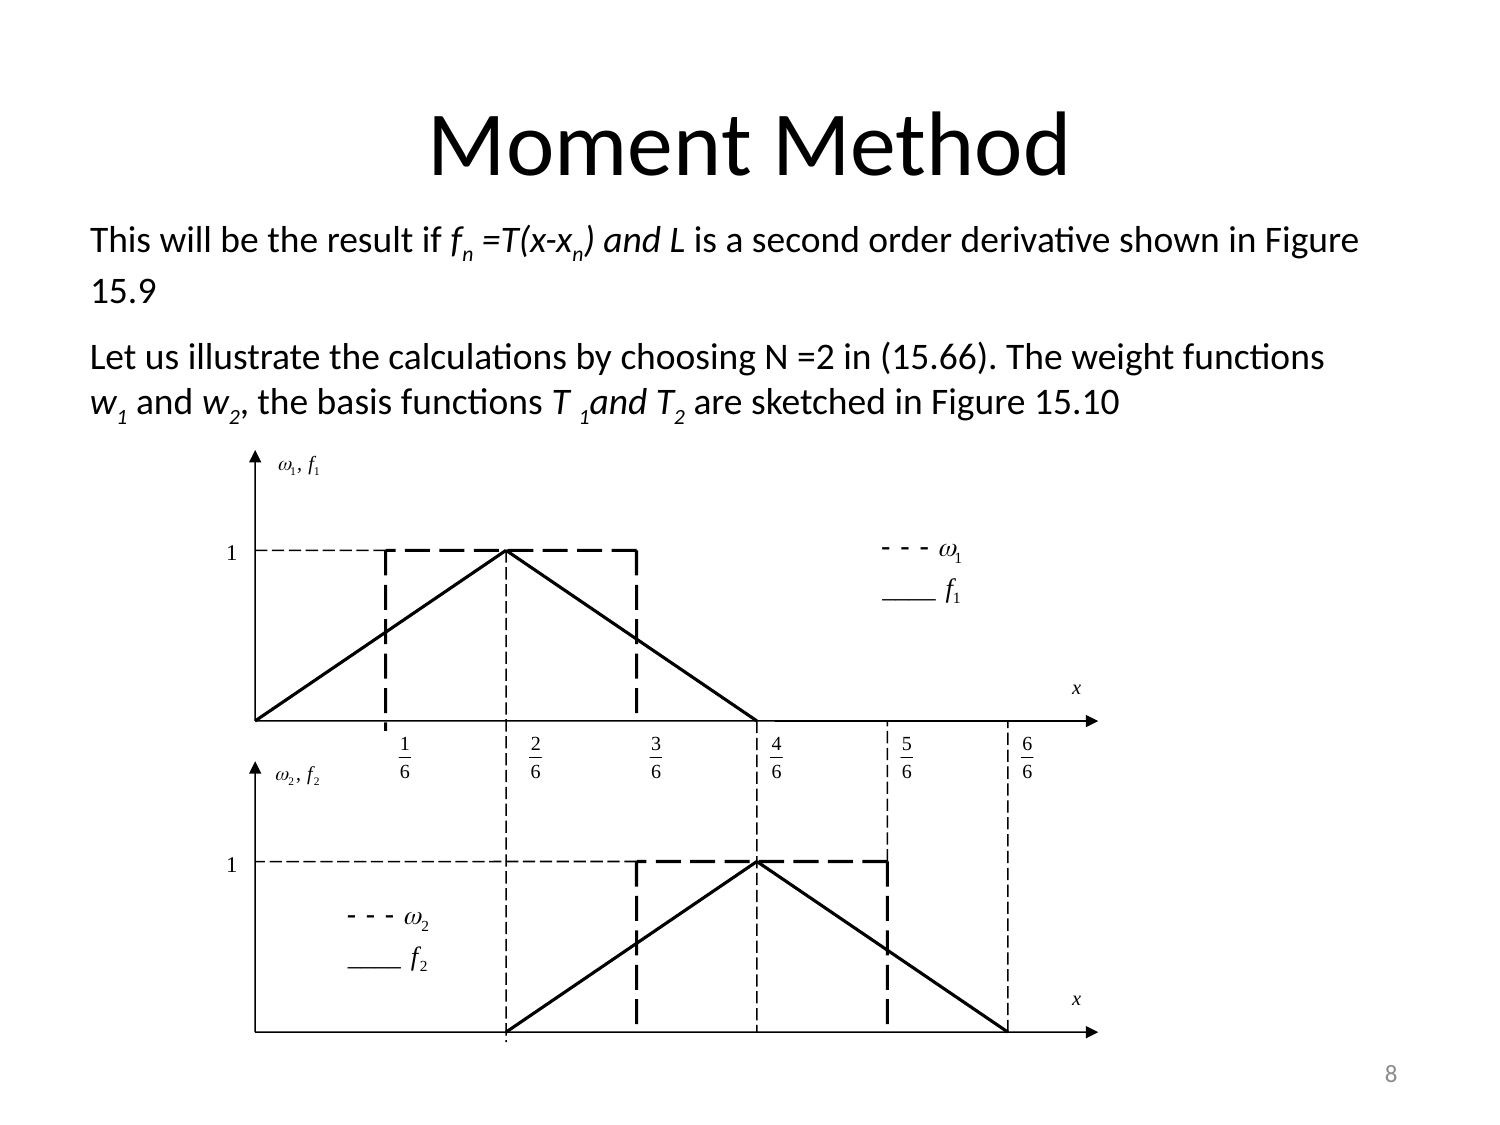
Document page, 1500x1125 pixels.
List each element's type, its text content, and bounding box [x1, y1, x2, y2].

slide_number 8 [1062, 1042, 1413, 1103]
text_box This will be the result if fn =T(x-xn) and L is a second order derivative shown in Figure 15.9 [74, 207, 1438, 319]
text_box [224, 449, 1103, 1043]
title Moment Method [75, 45, 1425, 207]
text_box Let us illustrate the calculations by choosing N =2 in (15.66). The weight functions w1 and w2, the basis functions T 1and T2 are sketched in Figure 15.10 [75, 324, 1375, 436]
